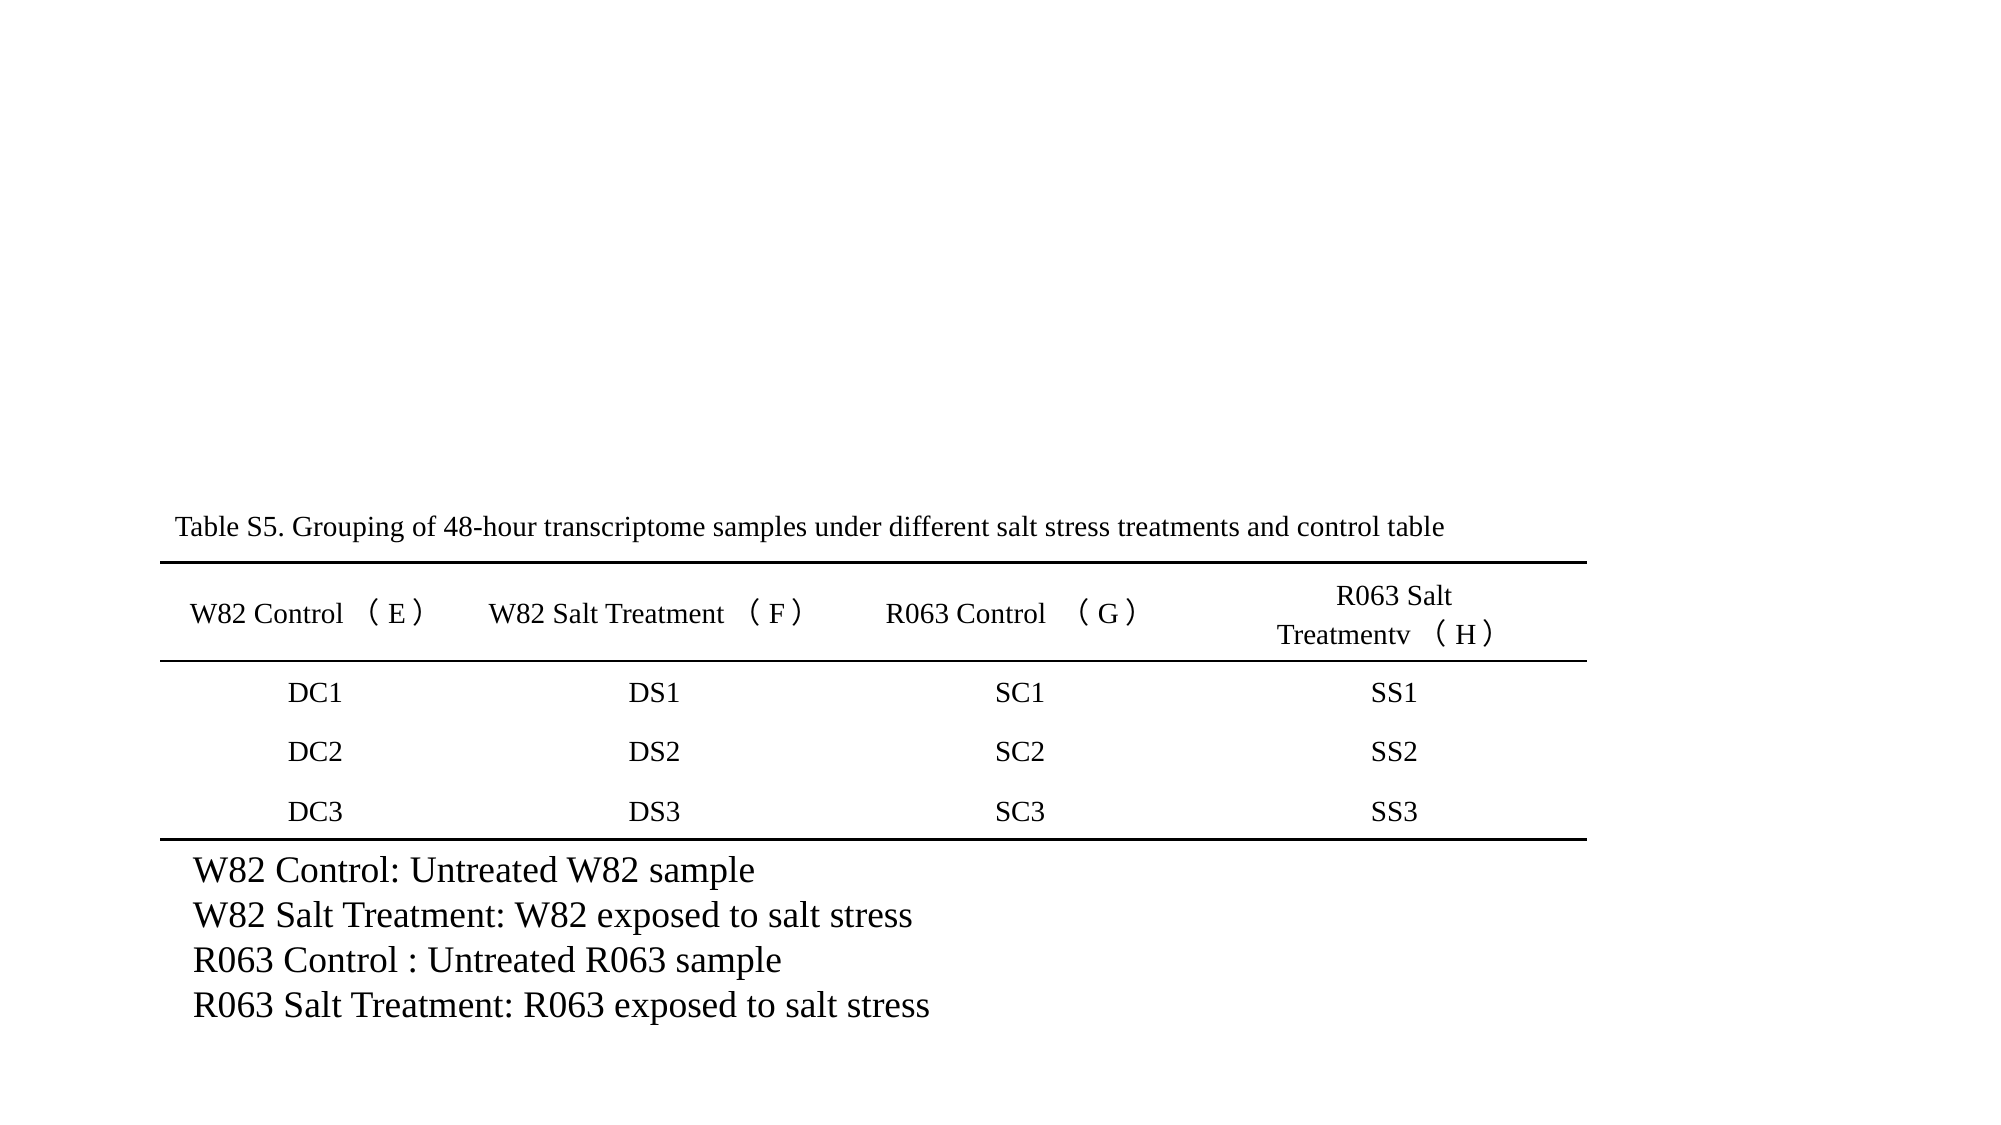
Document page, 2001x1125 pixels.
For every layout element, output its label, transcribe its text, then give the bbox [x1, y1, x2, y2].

table_header R063 Control （G） [838, 564, 1202, 660]
table_cell DS1 [471, 662, 838, 720]
table_header W82 Control（E） [160, 564, 471, 660]
table_cell DC3 [160, 780, 471, 838]
table_cell SS1 [1202, 662, 1587, 720]
table_header W82 Salt Treatment（F） [471, 564, 838, 660]
table_cell DC2 [160, 720, 471, 780]
table_header R063 Salt Treatmentv（H） [1202, 564, 1587, 660]
text_box W82 Control: Untreated W82 sample W82 Salt Treatment: W82 exposed to salt stress R063 Control : Untreated R063 sample R063 Salt Treatment: R063 exposed to salt stress [178, 837, 1179, 1033]
table_cell SS3 [1202, 780, 1587, 838]
table_cell DC1 [160, 662, 471, 720]
text_box Table S5. Grouping of 48-hour transcriptome samples under different salt stress treatments and control table [160, 500, 1500, 550]
table_cell DS3 [471, 780, 838, 837]
table_cell SS2 [1202, 720, 1587, 780]
table_cell DS2 [471, 720, 838, 780]
table_cell SC2 [838, 720, 1202, 780]
table_cell SC1 [838, 662, 1202, 720]
table_cell SC3 [838, 780, 1202, 838]
